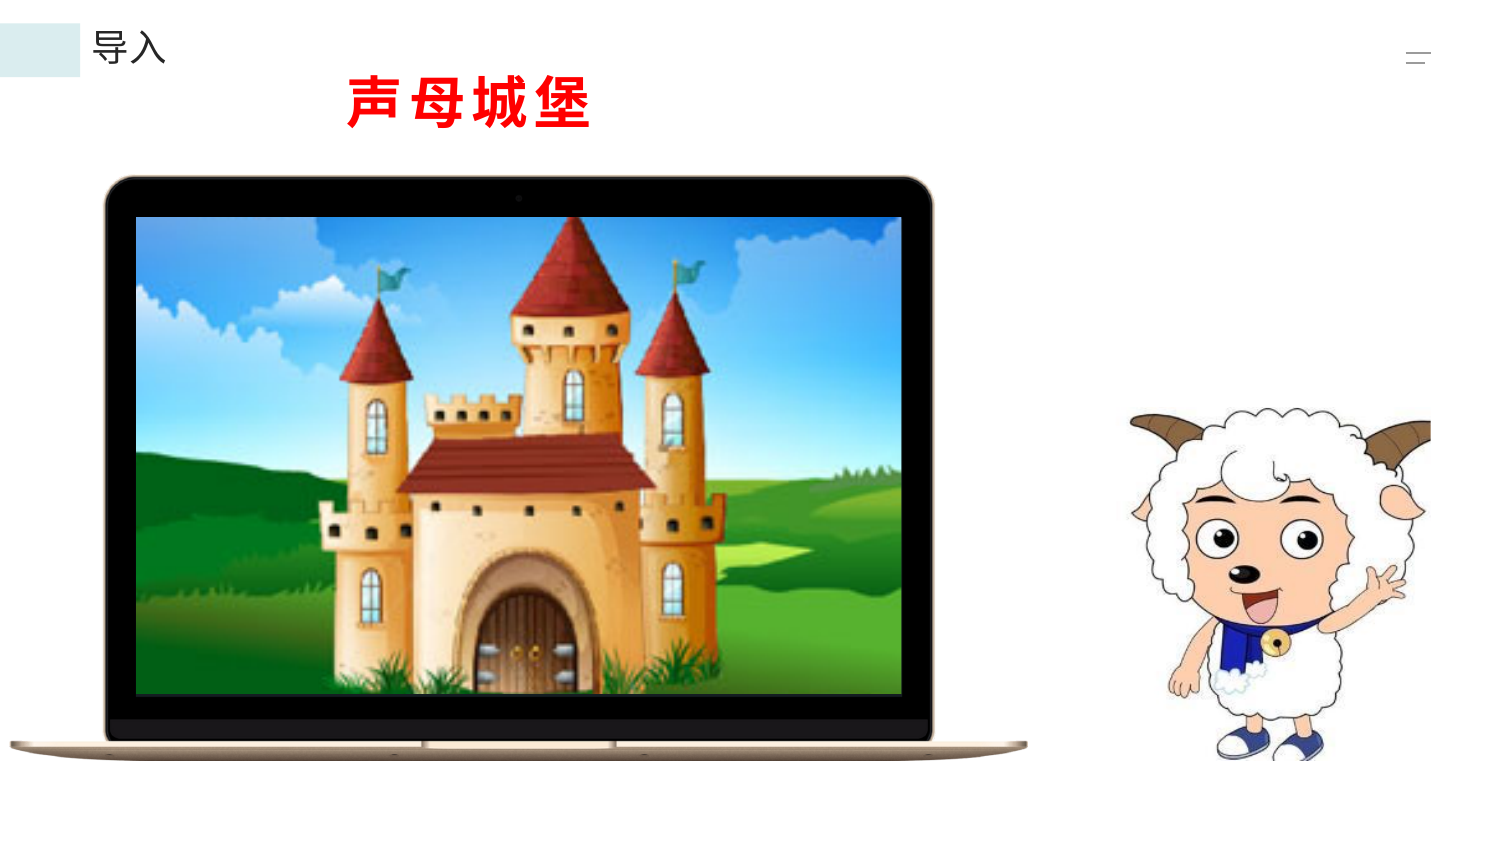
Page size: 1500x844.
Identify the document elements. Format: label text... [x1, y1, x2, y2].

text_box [1405, 53, 1431, 63]
text_box 导入 [76, 16, 182, 77]
text_box [0, 21, 82, 79]
picture [1053, 406, 1431, 762]
picture [9, 174, 1029, 762]
text_box 声声母城堡母城堡 [203, 62, 859, 140]
